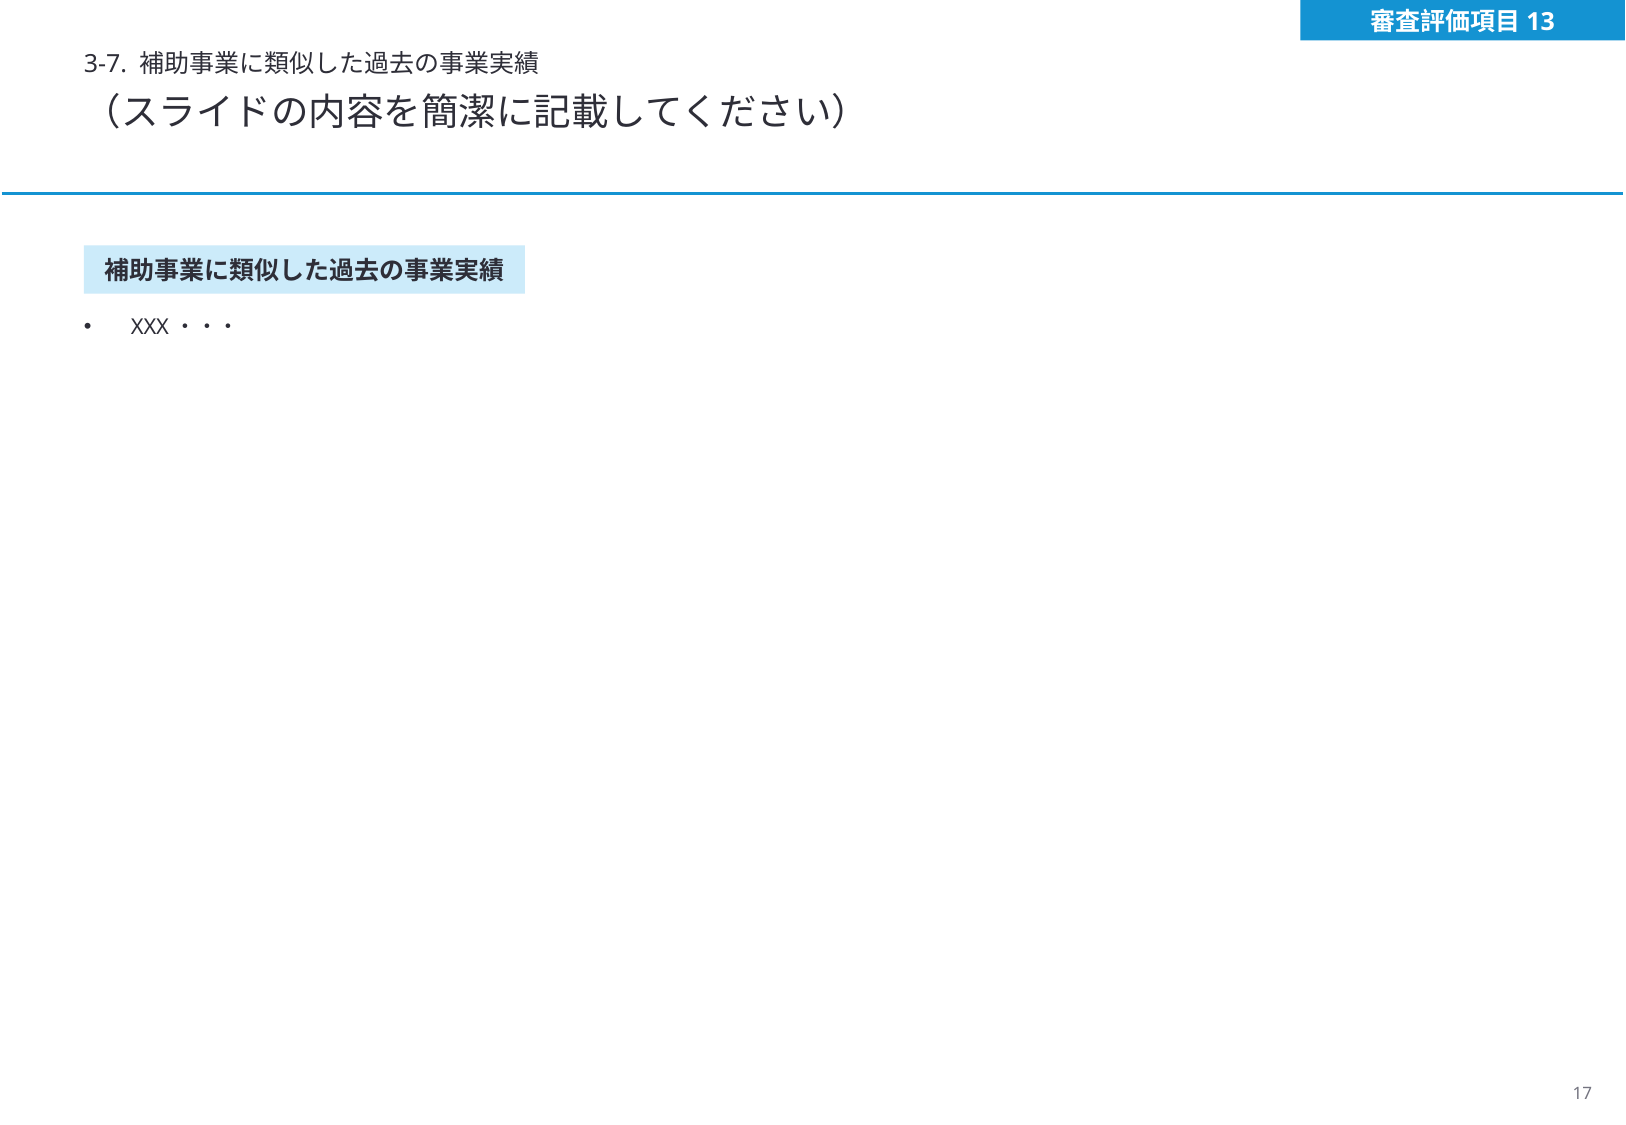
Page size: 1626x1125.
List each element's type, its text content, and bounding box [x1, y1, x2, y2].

text_box XXX・・・ [83, 302, 1543, 1065]
text_box 審査評価項目13 [1299, 0, 1625, 41]
text_box 補助事業に類似した過去の事業実績 [83, 244, 526, 295]
list （スライドの内容を簡潔に記載してください） [84, 83, 1543, 183]
list 3-7. 補助事業に類似した過去の事業実績 [84, 40, 1543, 82]
